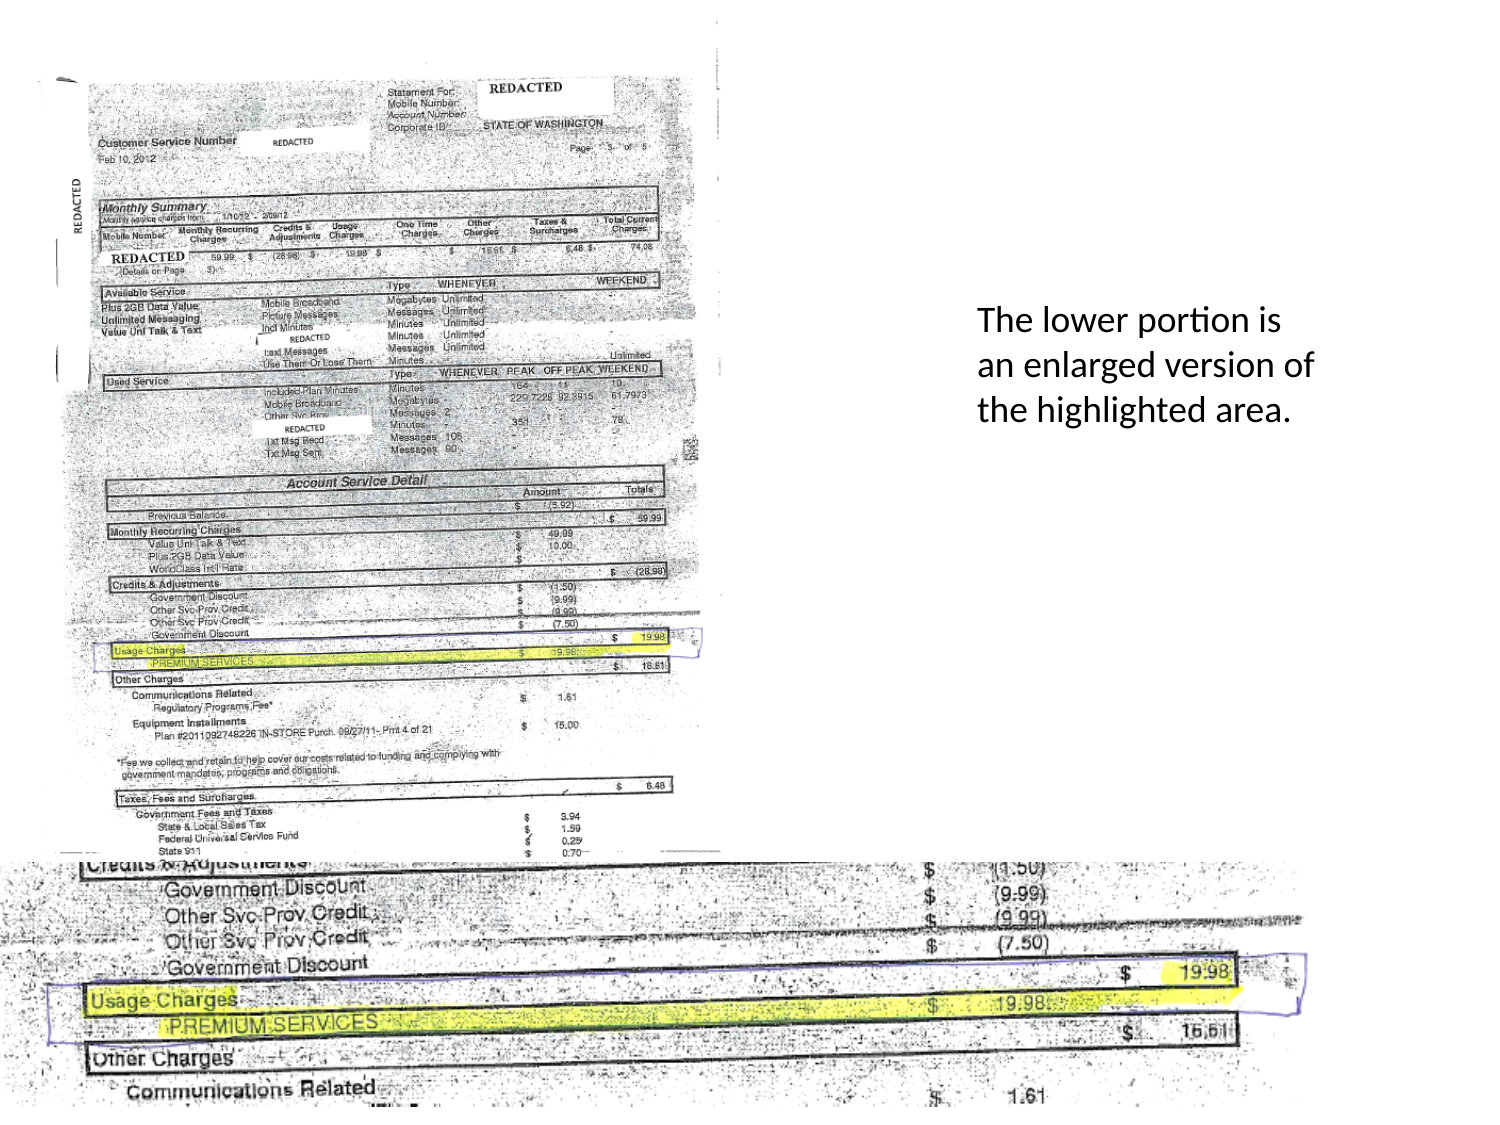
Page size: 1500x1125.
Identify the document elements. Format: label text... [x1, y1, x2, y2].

text_box The lower portion is an enlarged version of the highlighted area. [962, 287, 1338, 438]
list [0, 862, 1312, 1107]
picture [37, 0, 743, 862]
